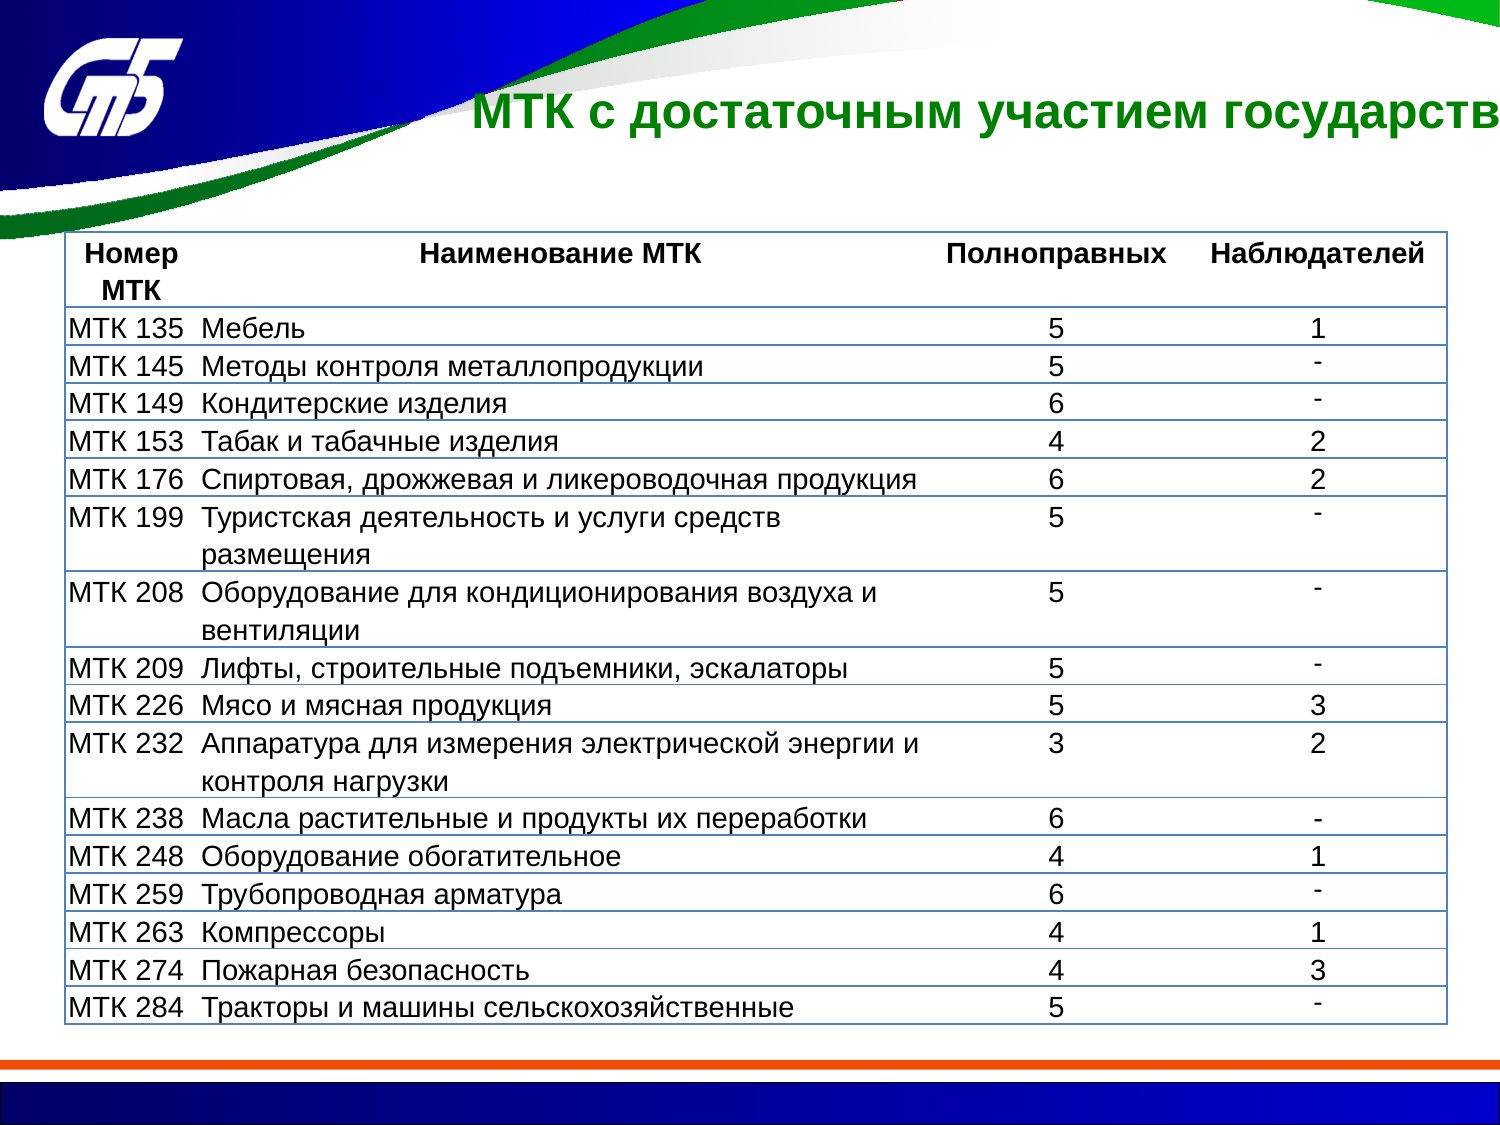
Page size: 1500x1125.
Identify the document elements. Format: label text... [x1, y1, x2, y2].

table_cell 3 [923, 723, 1189, 797]
table_cell 6 [923, 874, 1189, 910]
table_cell 4 [923, 949, 1189, 985]
table_cell МТК 226 [66, 685, 198, 721]
table_cell 5 [923, 497, 1189, 570]
table_cell - [1189, 874, 1446, 910]
table_cell - [1189, 384, 1446, 419]
table_cell 2 [1189, 723, 1446, 797]
table_cell МТК 238 [66, 798, 198, 834]
table_cell 5 [923, 987, 1189, 1023]
table_cell - [1189, 572, 1446, 646]
table_cell 4 [923, 836, 1189, 872]
table_cell Туристская деятельность и услуги средств размещения [198, 497, 923, 570]
table_cell МТК 259 [66, 874, 198, 910]
table_cell 2 [1189, 421, 1446, 457]
table_cell 6 [923, 459, 1189, 495]
table_cell МТК 153 [66, 421, 198, 457]
table_cell 3 [1189, 949, 1446, 985]
table_cell Мебель [198, 308, 923, 344]
table_cell Оборудование для кондиционирования воздуха и вентиляции [198, 572, 923, 646]
table_header Наблюдателей [1189, 233, 1446, 306]
table_cell МТК 145 [66, 346, 198, 382]
table_cell 1 [1189, 836, 1446, 872]
table_cell Тракторы и машины сельскохозяйственные [198, 987, 923, 1023]
table_cell - [1189, 987, 1446, 1023]
table_cell Аппаратура для измерения электрической энергии и контроля нагрузки [198, 723, 923, 797]
table_cell Лифты, строительные подъемники, эскалаторы [198, 648, 923, 684]
table_cell МТК 263 [66, 912, 198, 948]
table_cell Трубопроводная арматура [198, 874, 923, 910]
table_cell 4 [923, 421, 1189, 457]
table_cell МТК 232 [66, 723, 198, 797]
table_cell - [1189, 497, 1446, 570]
table_cell 4 [923, 912, 1189, 948]
table_cell 5 [923, 308, 1189, 344]
table_cell Масла растительные и продукты их переработки [198, 798, 923, 834]
table_cell 5 [923, 572, 1189, 646]
table_header Наименование МТК [198, 233, 923, 306]
text_box МТК с достаточным участием государств [371, 30, 1500, 193]
table_cell Компрессоры [198, 912, 923, 948]
table_cell МТК 284 [66, 987, 198, 1023]
table_cell 1 [1189, 308, 1446, 344]
table_cell МТК 149 [66, 384, 198, 419]
table_cell Кондитерские изделия [198, 384, 923, 419]
table_cell 6 [923, 384, 1189, 419]
table_cell 3 [1189, 685, 1446, 721]
table_cell Мясо и мясная продукция [198, 685, 923, 721]
table_cell МТК 274 [66, 949, 198, 985]
table_cell Табак и табачные изделия [198, 421, 923, 457]
table_cell 5 [923, 648, 1189, 684]
table_header Номер МТК [66, 233, 198, 306]
table_cell 2 [1189, 459, 1446, 495]
table_cell МТК 199 [66, 497, 198, 570]
table_cell 6 [923, 798, 1189, 834]
table_cell МТК 208 [66, 572, 198, 646]
table_cell МТК 209 [66, 648, 198, 684]
table_cell Пожарная безопасность [198, 949, 923, 985]
table_cell Спиртовая, дрожжевая и ликероводочная продукция [198, 459, 923, 495]
table_cell - [1189, 346, 1446, 382]
table_cell МТК 248 [66, 836, 198, 872]
table_cell Оборудование обогатительное [198, 836, 923, 872]
table_cell Методы контроля металлопродукции [198, 346, 923, 382]
table_cell МТК 135 [66, 308, 198, 344]
table_cell 5 [923, 346, 1189, 382]
table_cell 5 [923, 685, 1189, 721]
table_cell 1 [1189, 912, 1446, 948]
table_cell МТК 176 [66, 459, 198, 495]
table_cell - [1189, 798, 1446, 834]
table_header Полноправных [923, 233, 1189, 306]
table_cell - [1189, 648, 1446, 684]
picture [0, 0, 1500, 1047]
